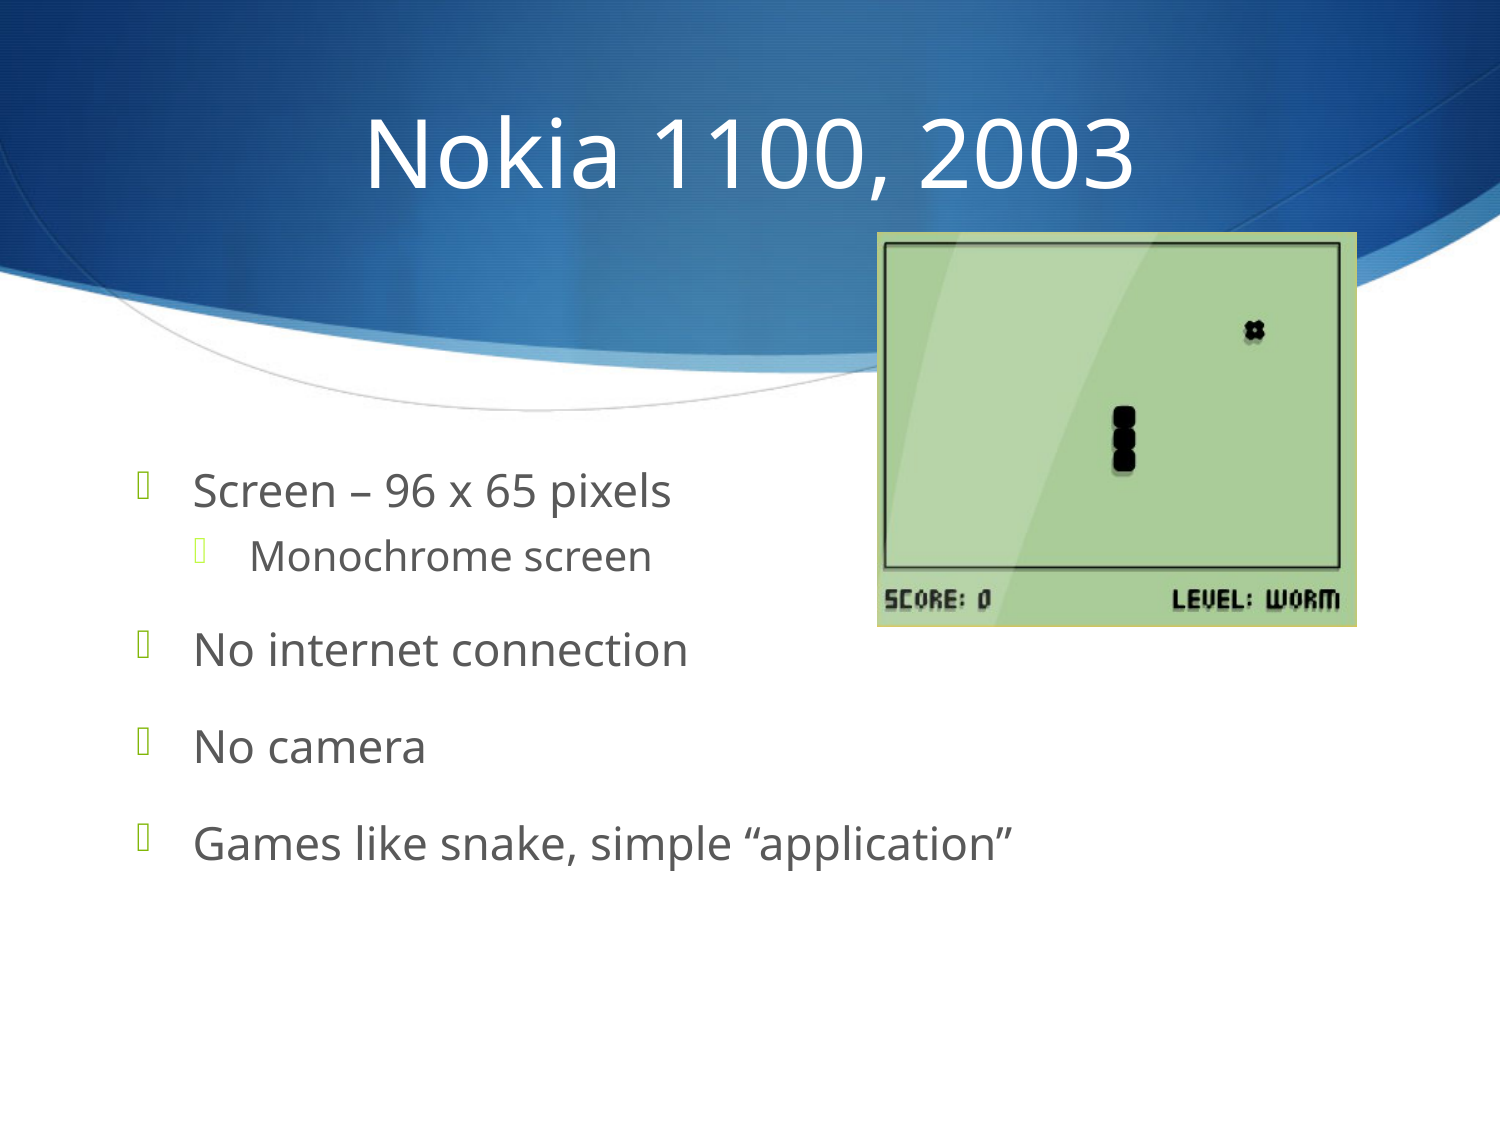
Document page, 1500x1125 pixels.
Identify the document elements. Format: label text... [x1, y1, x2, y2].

list Screen – 96 x 65 pixels Monochrome screen No internet connection No camera Games like snake, simple “application” [121, 454, 1379, 991]
picture [0, 0, 1500, 1125]
title Nokia 1100, 2003 [75, 56, 1425, 245]
